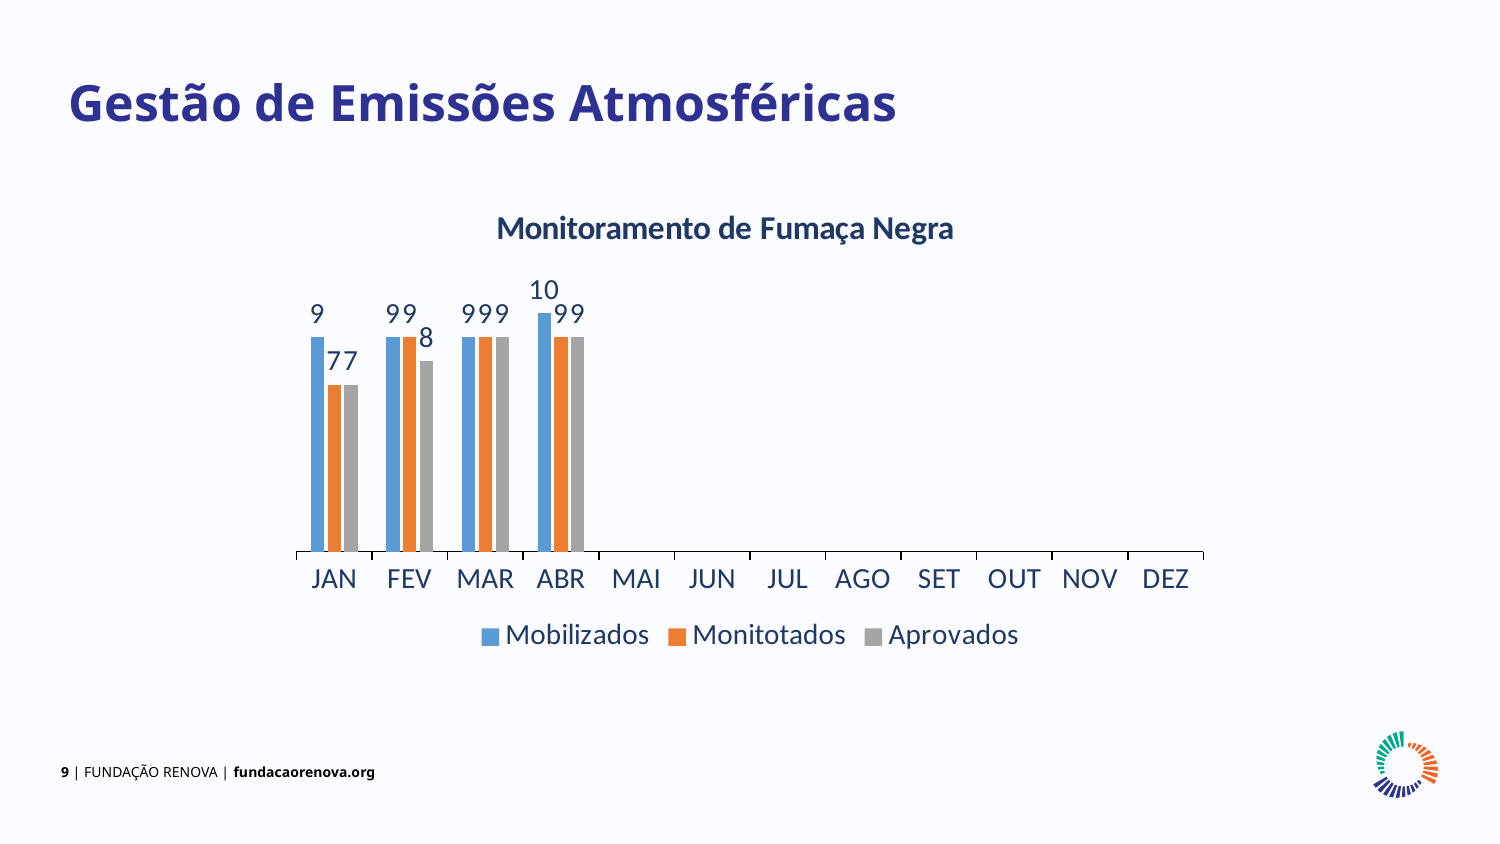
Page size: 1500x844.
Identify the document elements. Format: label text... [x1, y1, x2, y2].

picture [1373, 731, 1438, 798]
list Gestão de Emissões Atmosféricas [48, 48, 1067, 238]
chart [277, 185, 1223, 659]
